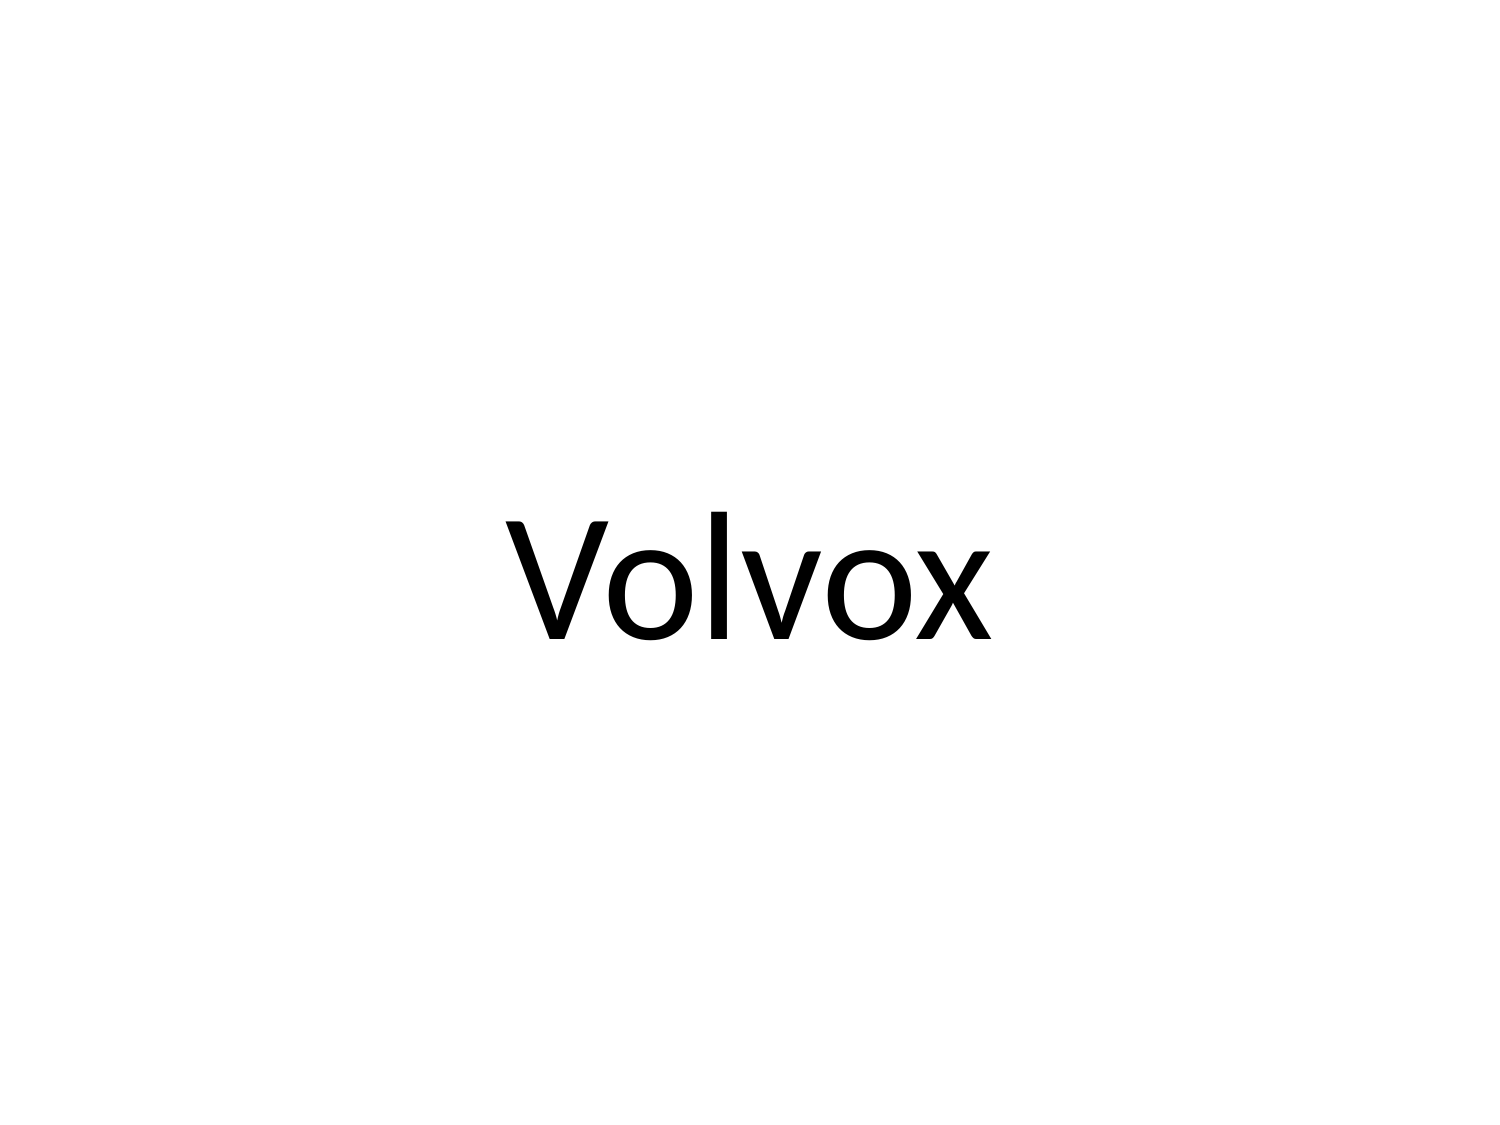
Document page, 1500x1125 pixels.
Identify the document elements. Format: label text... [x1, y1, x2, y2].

title Volvox [75, 45, 1425, 1088]
